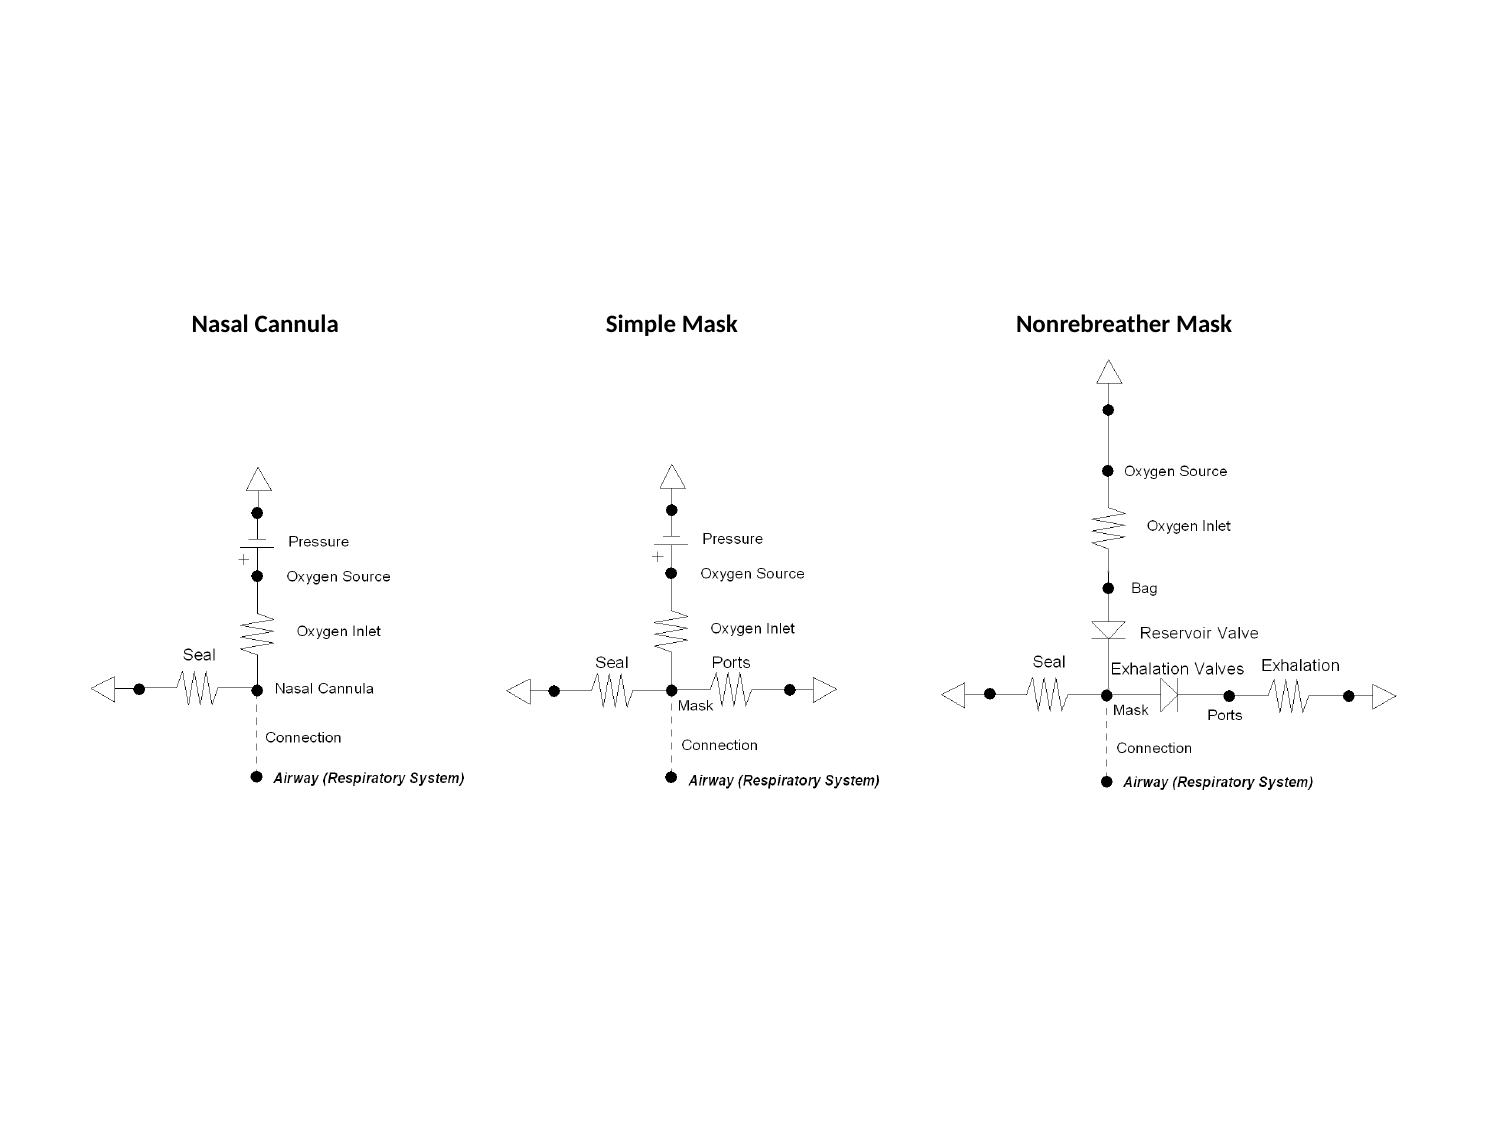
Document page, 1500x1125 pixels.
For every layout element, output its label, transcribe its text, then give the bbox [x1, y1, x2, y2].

picture [48, 337, 1433, 844]
text_box Nasal Cannula [176, 299, 355, 345]
text_box Nonrebreather Mask [1001, 299, 1248, 335]
text_box Simple Mask [590, 299, 753, 345]
